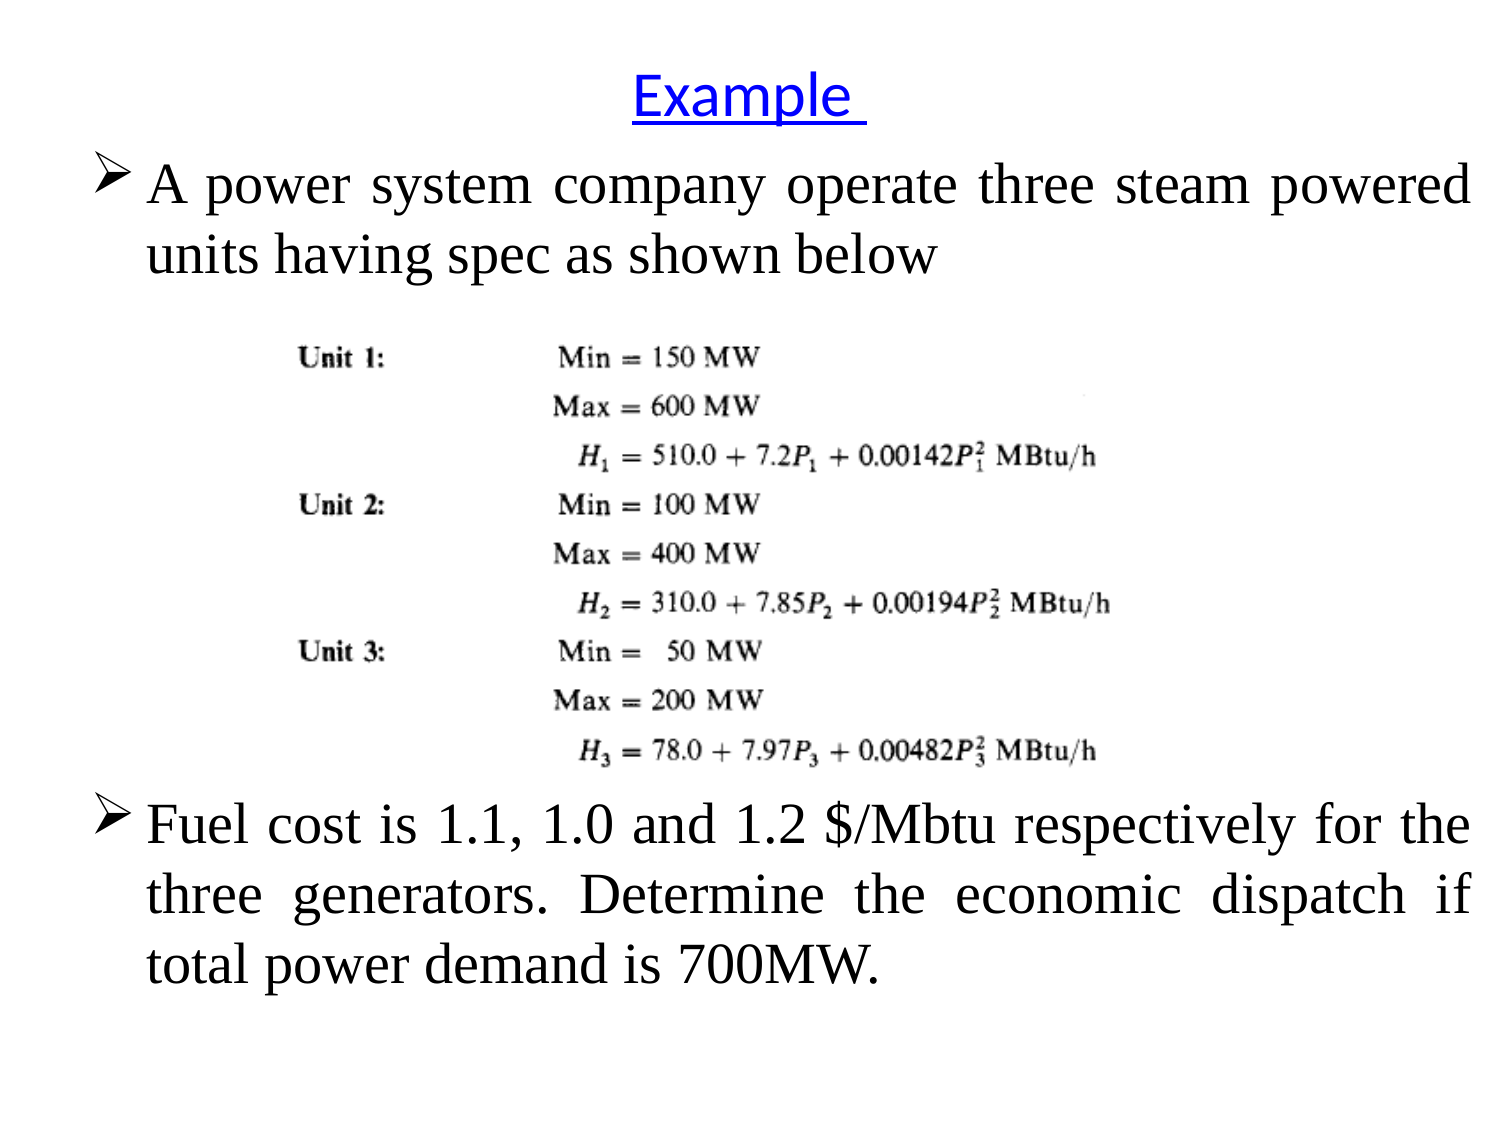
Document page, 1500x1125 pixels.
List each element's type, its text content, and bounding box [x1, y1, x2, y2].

picture [274, 324, 1141, 788]
list A power system company operate three steam powered units having spec as shown below Fuel cost is 1.1, 1.0 and 1.2 $/Mbtu respectively for the three generators. Determine the economic dispatch if total power demand is 700MW. [75, 137, 1488, 1125]
title Example [75, 45, 1425, 137]
